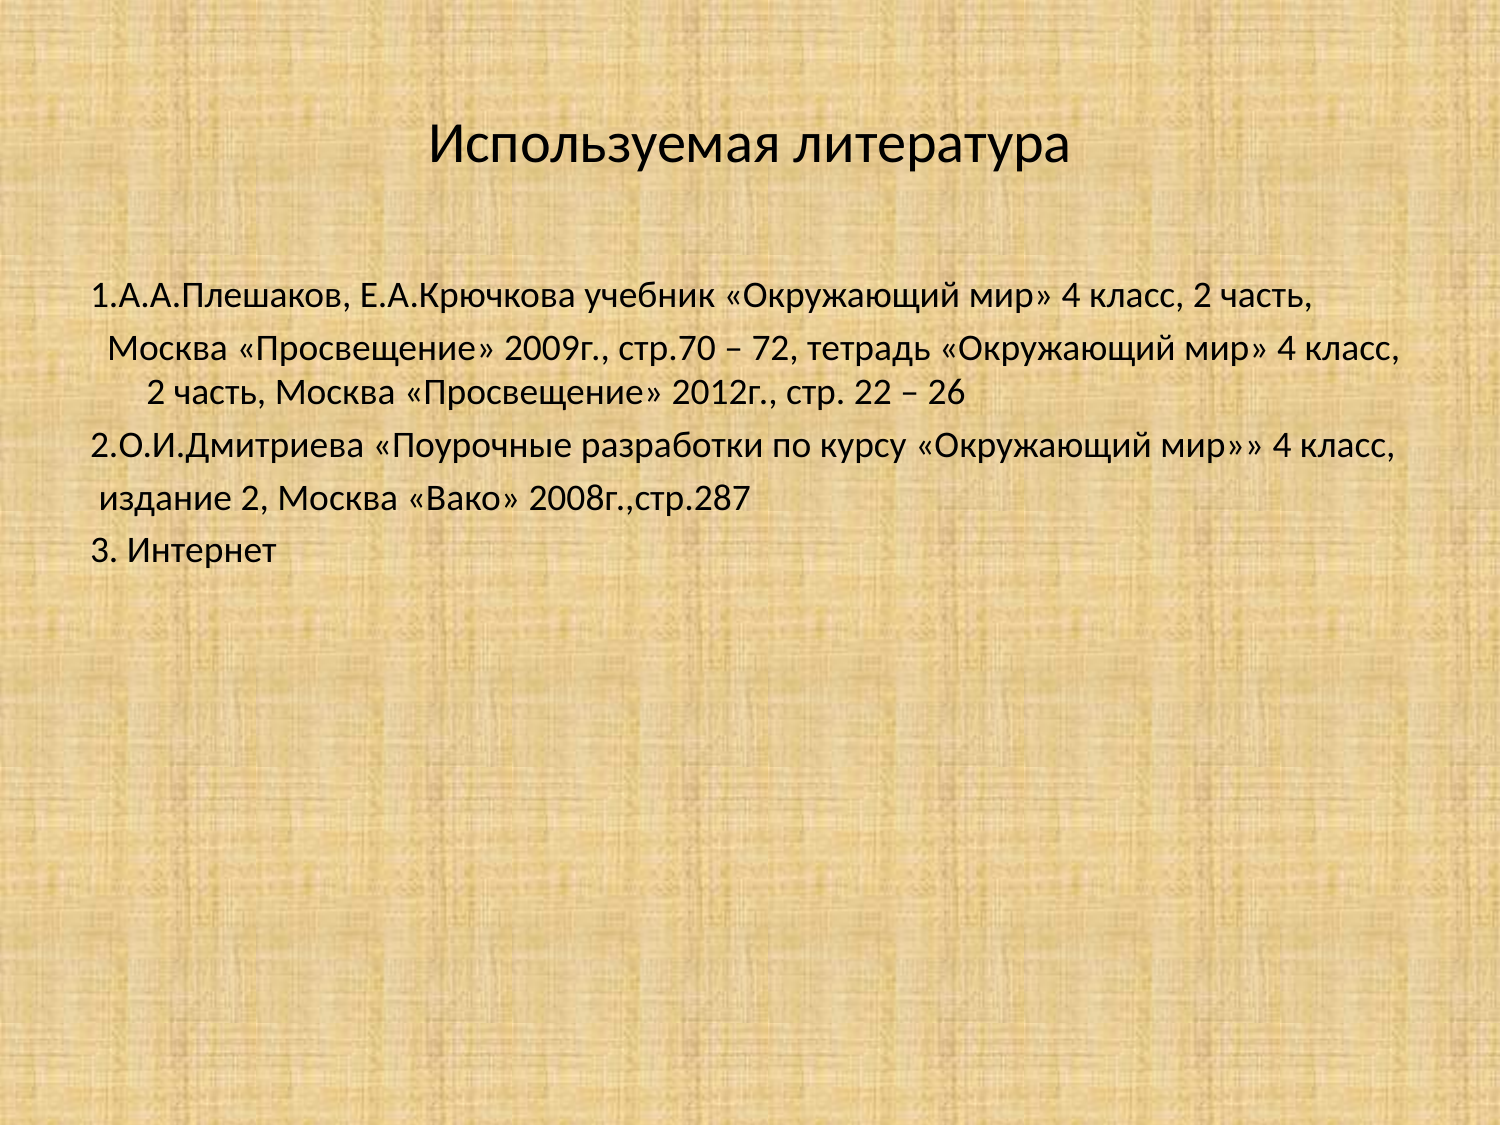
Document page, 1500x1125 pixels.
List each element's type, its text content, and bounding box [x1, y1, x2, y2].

title Используемая литература [75, 45, 1425, 233]
list 1.А.А.Плешаков, Е.А.Крючкова учебник «Окружающий мир» 4 класс, 2 часть, Москва «Просвещение» 2009г., стр.70 – 72, тетрадь «Окружающий мир» 4 класс, 2 часть, Москва «Просвещение» 2012г., стр. 22 – 26 2.О.И.Дмитриева «Поурочные разработки по курсу «Окружающий мир»» 4 класс, издание 2, Москва «Вако» 2008г.,стр.287 3. Интернет [75, 262, 1425, 1005]
picture [0, 0, 1500, 1125]
